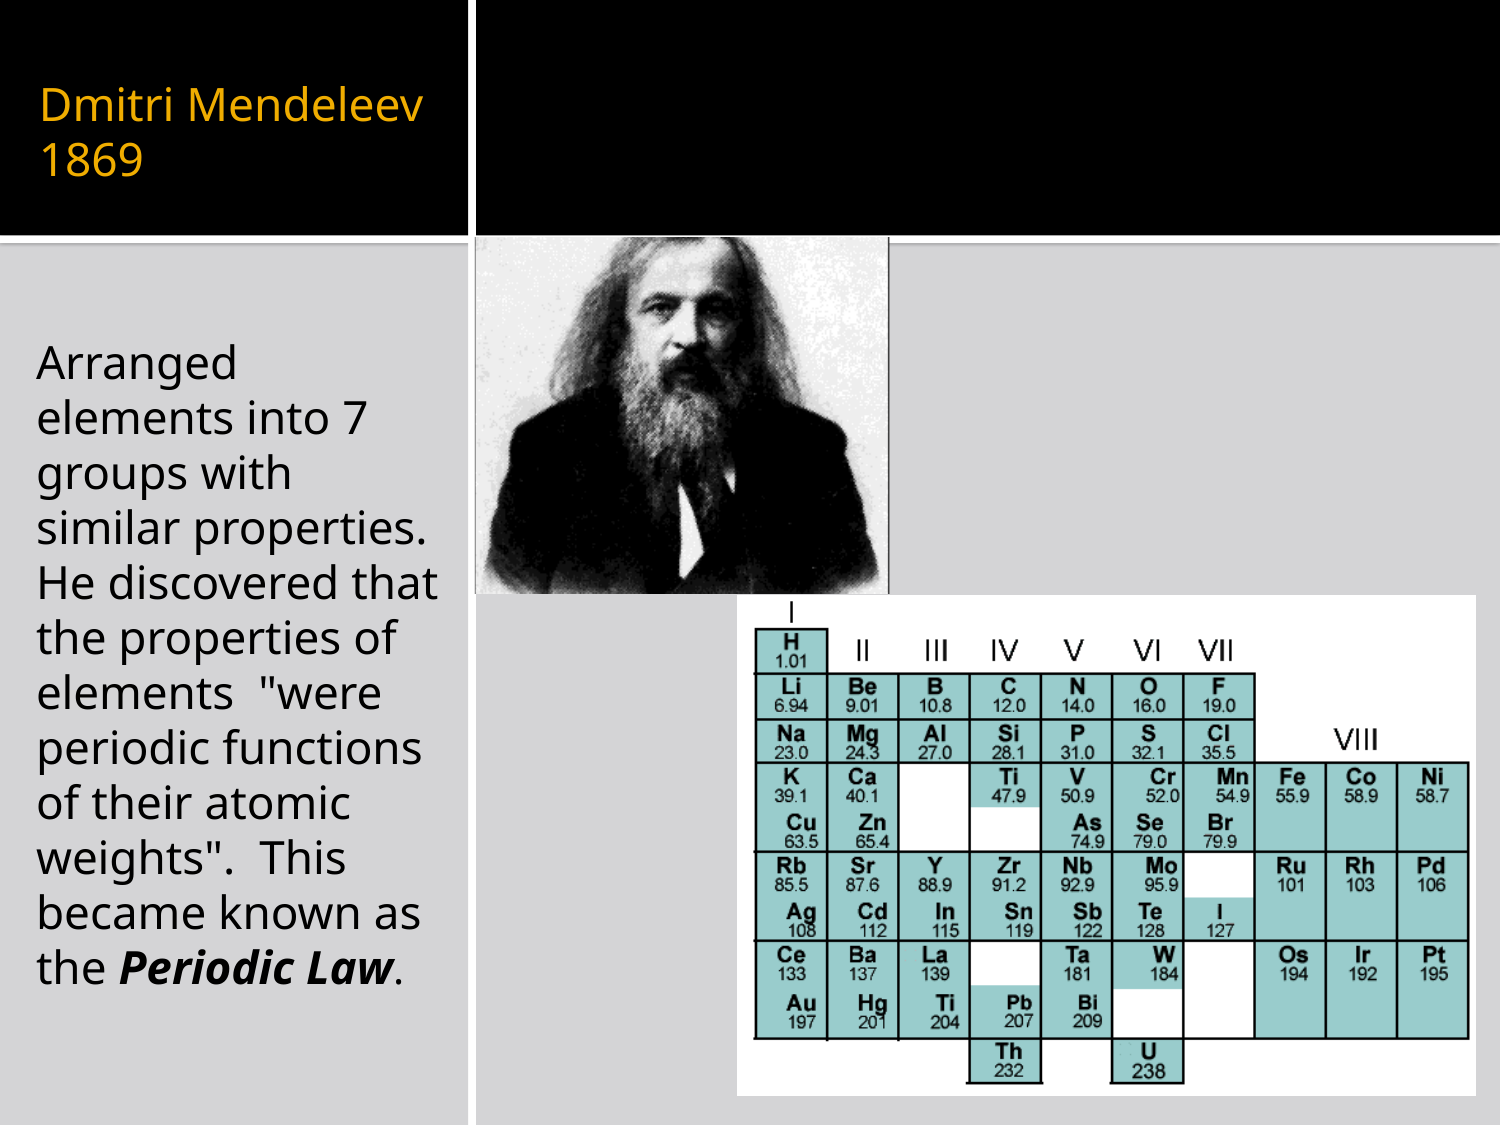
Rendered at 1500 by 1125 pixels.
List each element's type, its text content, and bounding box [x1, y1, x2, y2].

picture [474, 237, 890, 594]
title Dmitri Mendeleev 1869 [26, 25, 442, 186]
list Arranged elements into 7 groups with similar properties. He discovered that the properties of elements "were periodic functions of their atomic weights". This became known as the Periodic Law. [26, 283, 463, 1034]
picture [737, 595, 1476, 1096]
